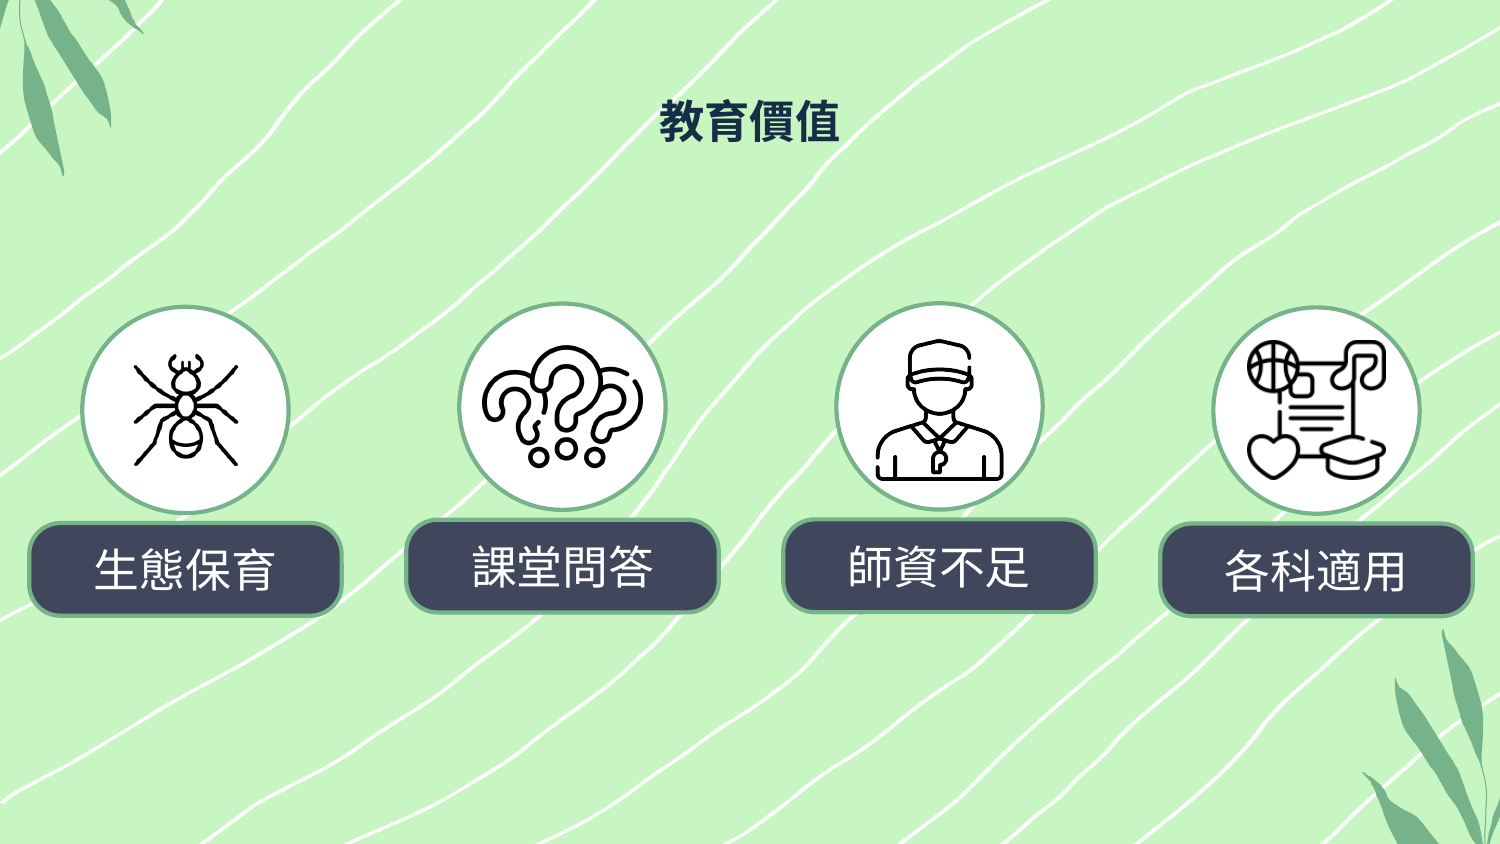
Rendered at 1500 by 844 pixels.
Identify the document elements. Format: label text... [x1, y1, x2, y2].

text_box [782, 302, 1096, 613]
picture [869, 339, 1010, 481]
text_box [405, 303, 719, 613]
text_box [1159, 307, 1473, 617]
text_box 生態保育 [29, 522, 342, 616]
title 教育價值 [117, 72, 1383, 168]
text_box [81, 306, 289, 514]
